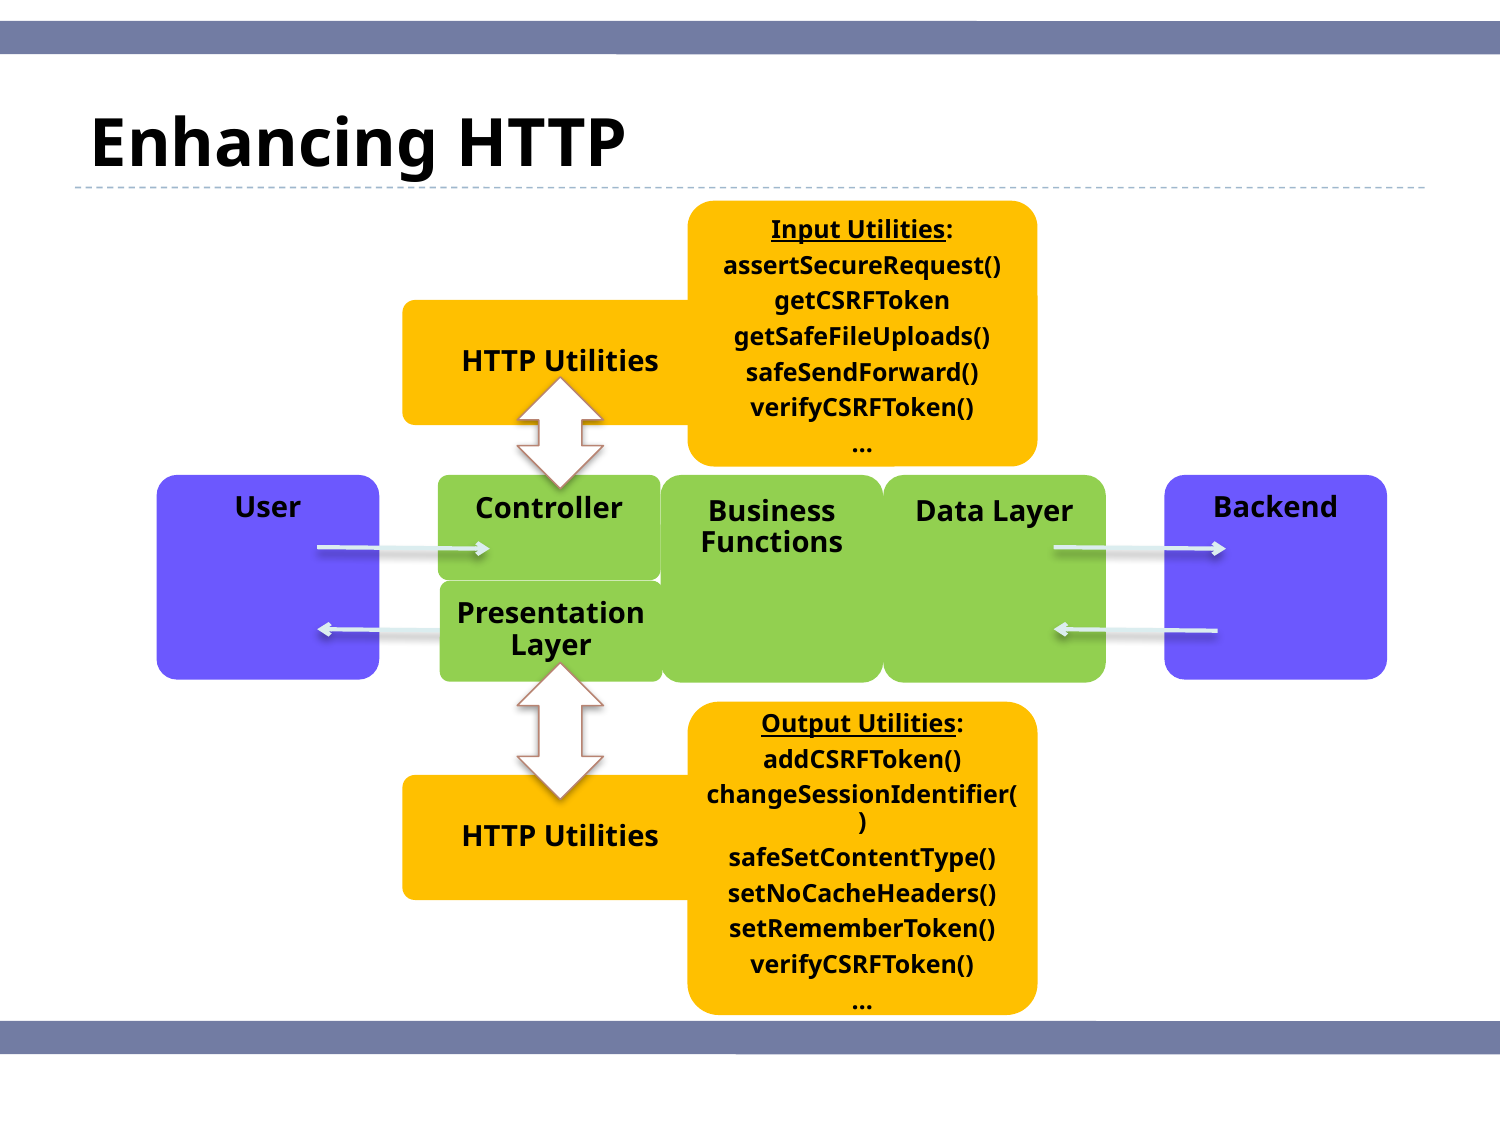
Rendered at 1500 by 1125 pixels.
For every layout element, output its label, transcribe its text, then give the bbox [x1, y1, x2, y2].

title Enhancing HTTP [75, 37, 1425, 188]
text_box [516, 439, 605, 474]
text_box [516, 693, 605, 774]
text_box Backend [1164, 474, 1388, 680]
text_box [882, 474, 1107, 683]
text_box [687, 199, 1038, 476]
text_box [439, 580, 663, 682]
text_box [687, 700, 1038, 1026]
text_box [660, 474, 877, 683]
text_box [437, 474, 660, 581]
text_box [402, 774, 681, 901]
text_box User [156, 474, 380, 680]
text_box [402, 299, 681, 426]
